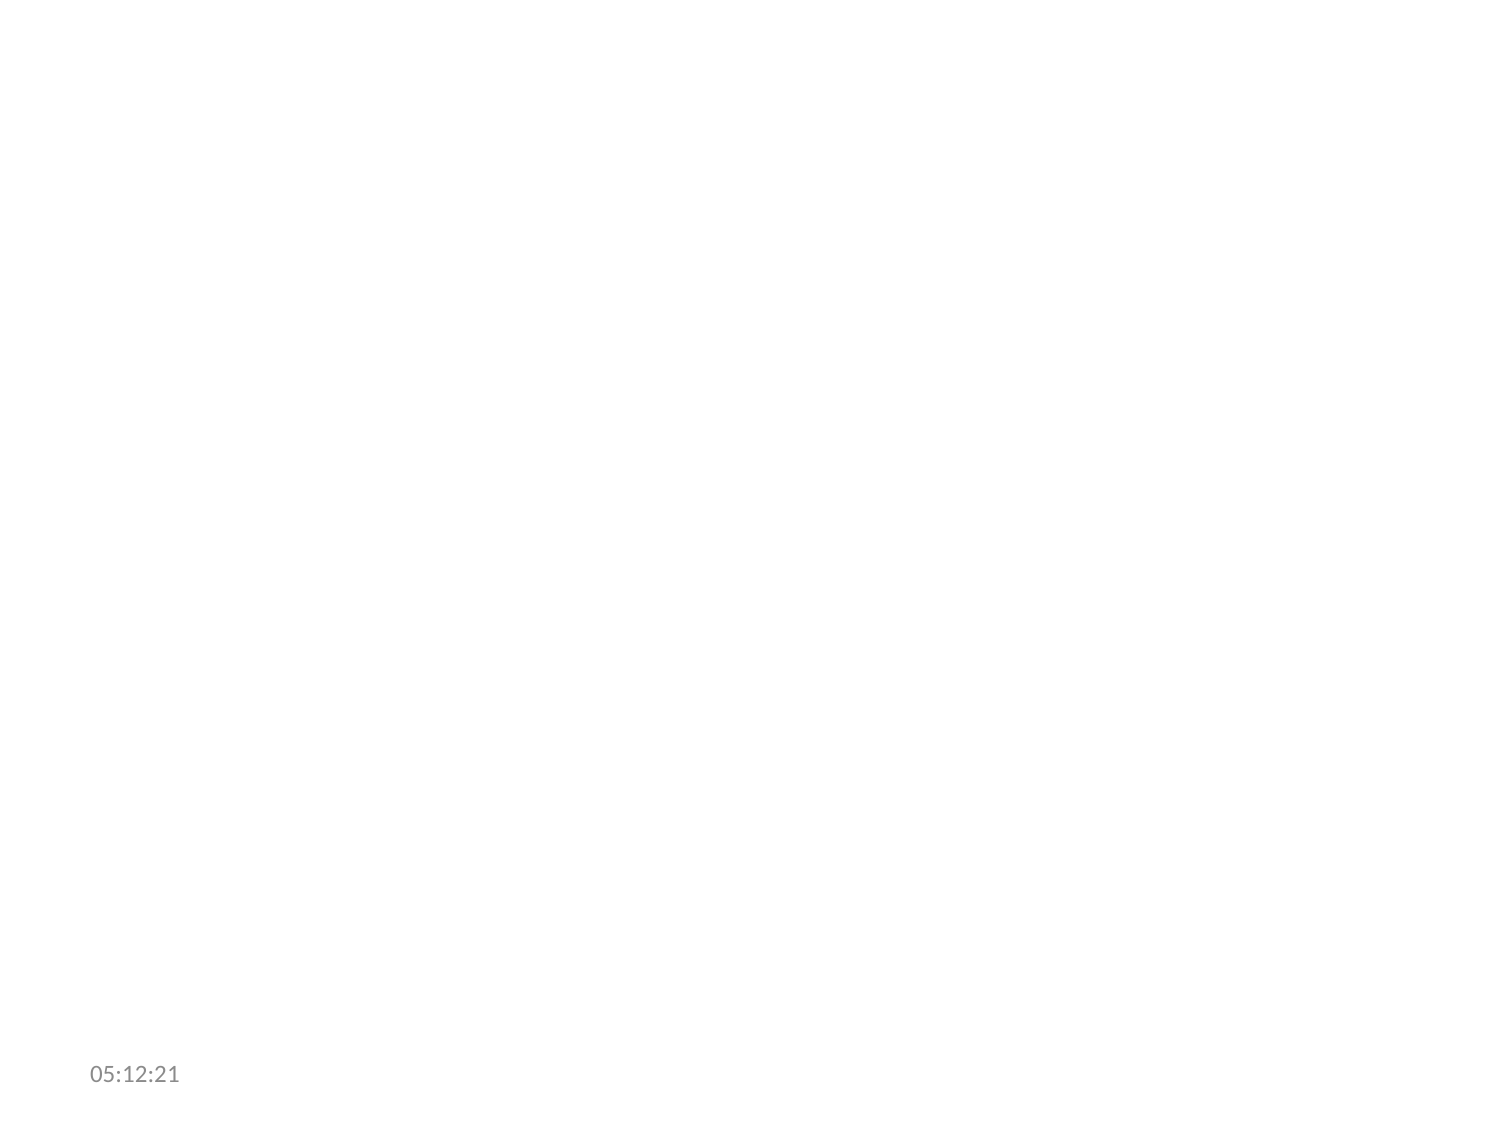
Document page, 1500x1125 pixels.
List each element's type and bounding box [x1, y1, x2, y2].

slide_number [75, 1042, 425, 1103]
